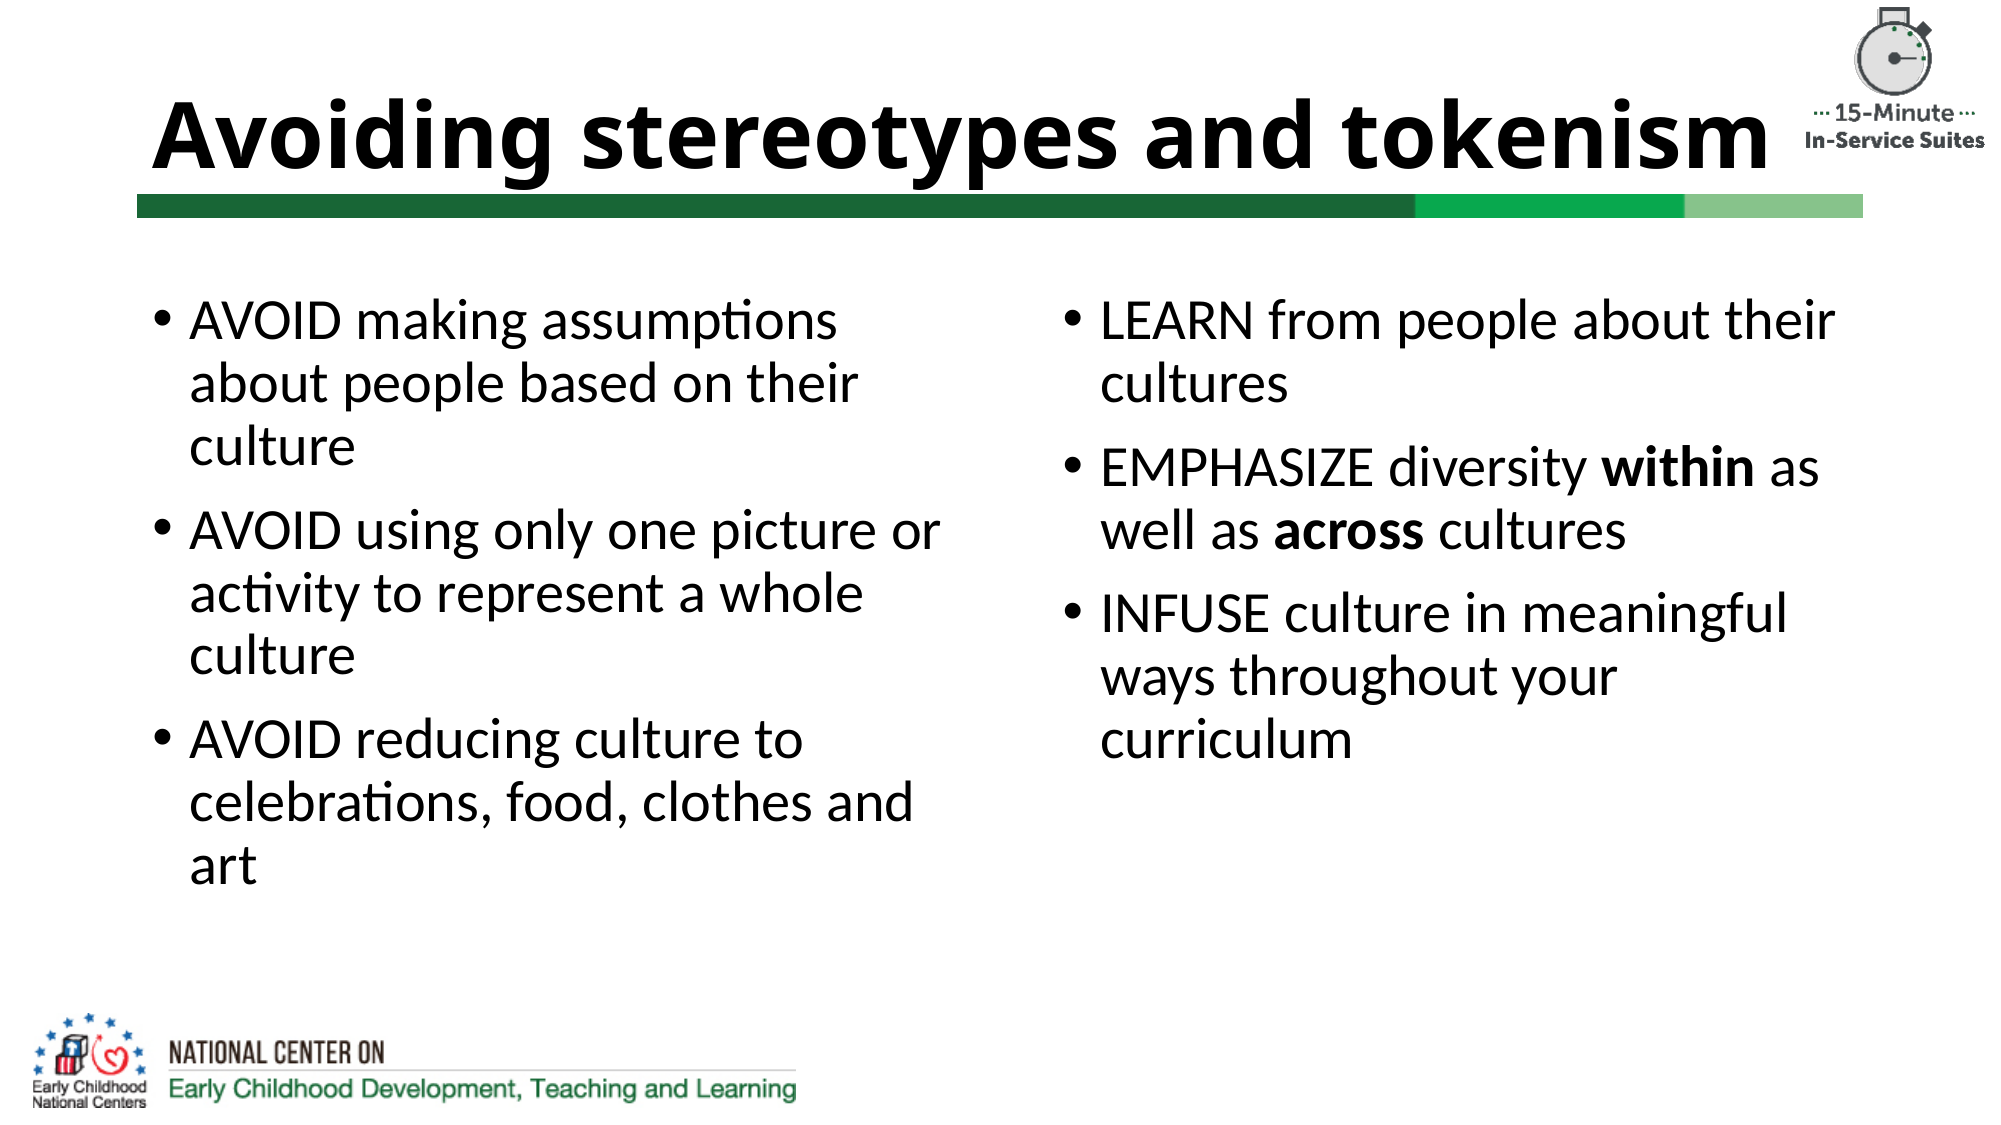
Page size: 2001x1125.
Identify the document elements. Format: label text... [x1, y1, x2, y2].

title Avoiding stereotypes and tokenism [137, 59, 1863, 218]
list AVOID making assumptions about people based on their culture AVOID using only one picture or activity to represent a whole culture AVOID reducing culture to celebrations, food, clothes and art [137, 282, 988, 996]
list LEARN from people about their cultures EMPHASIZE diversity within as well as across cultures INFUSE culture in meaningful ways throughout your curriculum [1047, 282, 1898, 996]
picture [33, 1013, 796, 1108]
picture [1790, 0, 1999, 161]
